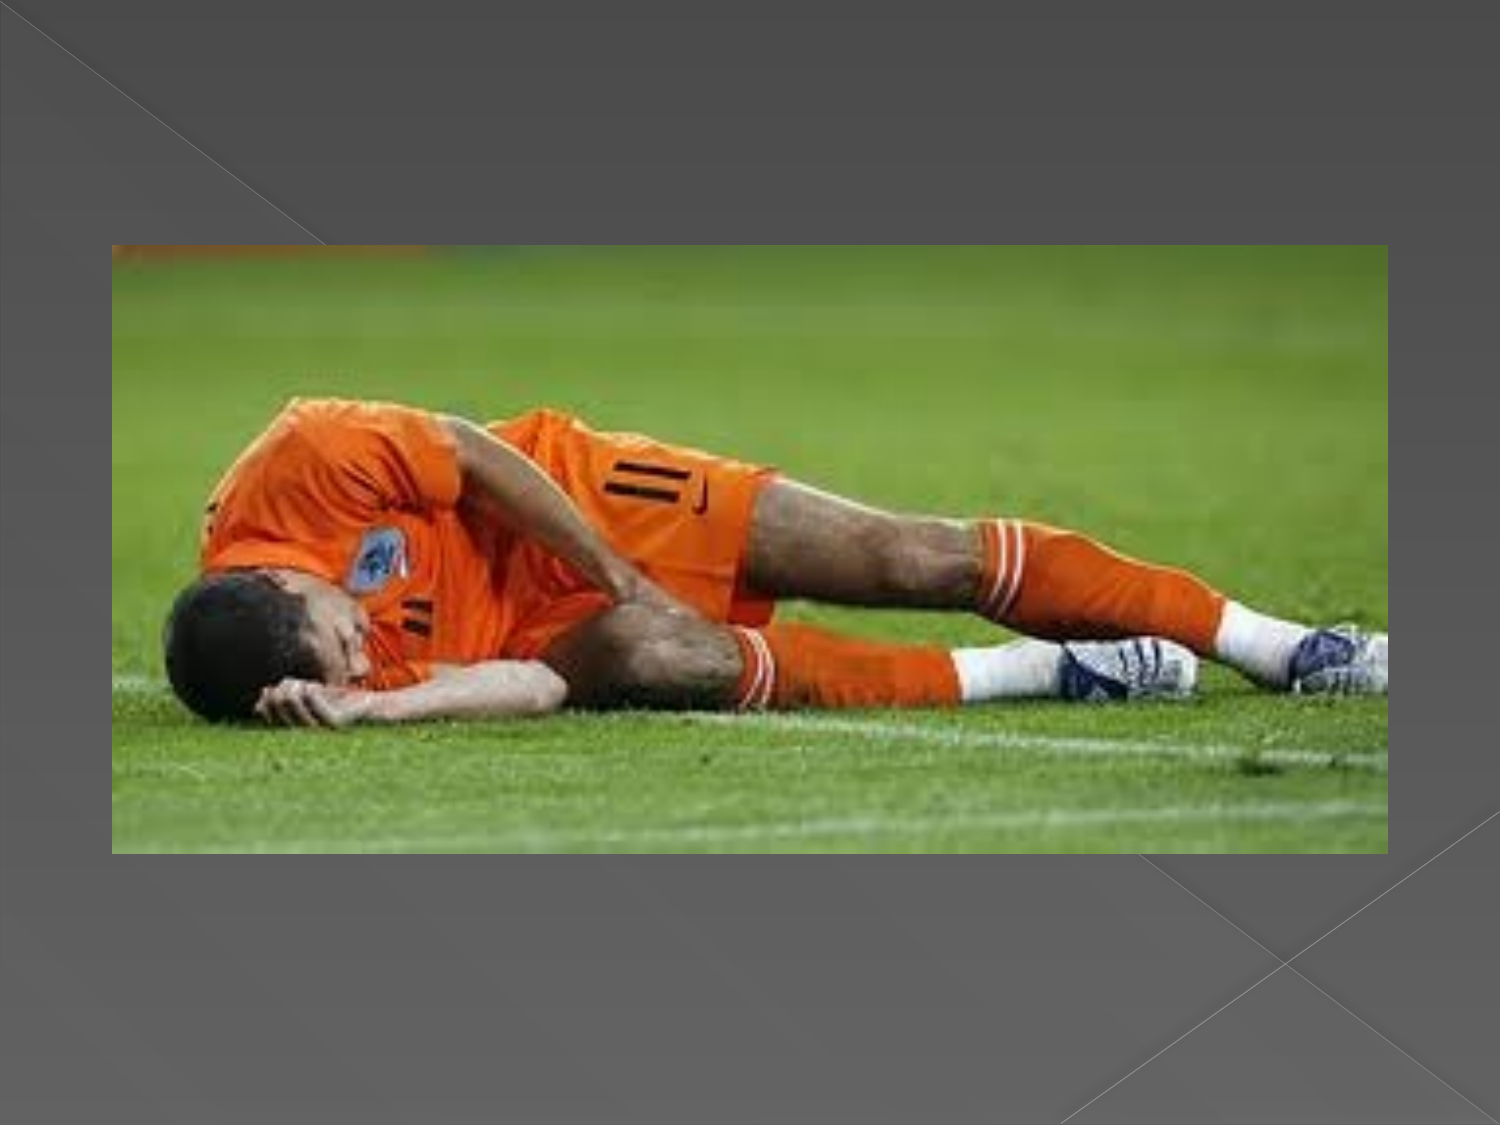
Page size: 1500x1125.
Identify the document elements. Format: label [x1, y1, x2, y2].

list [112, 245, 1388, 855]
